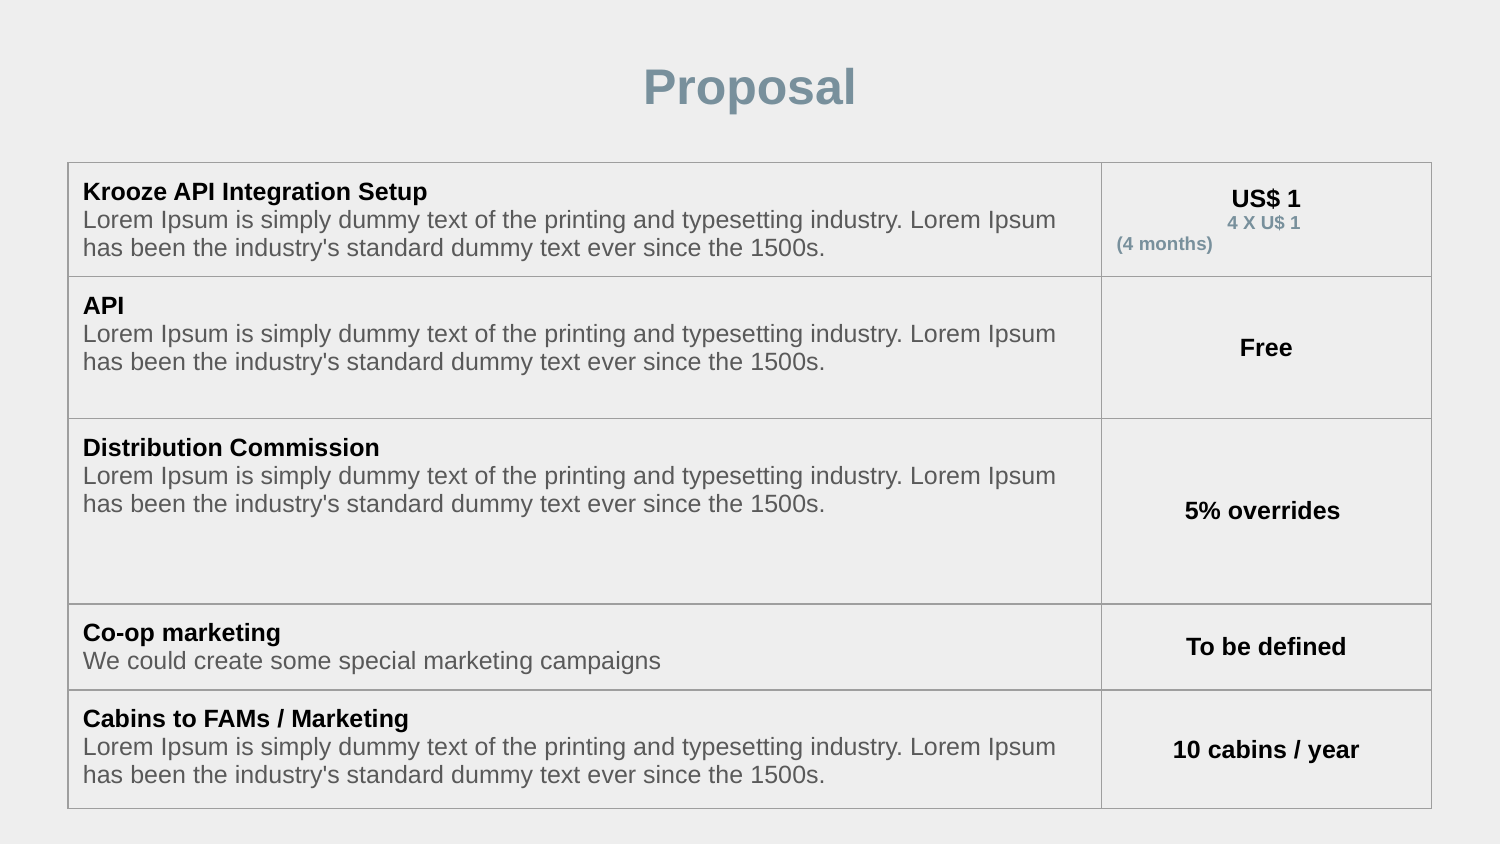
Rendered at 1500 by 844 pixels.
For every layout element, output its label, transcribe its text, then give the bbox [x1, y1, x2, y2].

table_cell 5% overrides [1102, 419, 1431, 603]
table_cell 10 cabins / year [1102, 691, 1431, 808]
table_cell API Lorem Ipsum is simply dummy text of the printing and typesetting industry. Lorem Ipsum has been the industry's standard dummy text ever since the 1500s. [69, 277, 1101, 418]
table_header US$ 1 4 X U$ 1 (4 months) [1102, 163, 1431, 276]
table_cell Distribution Commission Lorem Ipsum is simply dummy text of the printing and typesetting industry. Lorem Ipsum has been the industry's standard dummy text ever since the 1500s. [69, 419, 1101, 603]
text_box Proposal [68, 50, 1432, 119]
table_cell Cabins to FAMs / Marketing Lorem Ipsum is simply dummy text of the printing and typesetting industry. Lorem Ipsum has been the industry's standard dummy text ever since the 1500s. [69, 691, 1101, 808]
table_cell Co-op marketing We could create some special marketing campaigns [69, 605, 1101, 689]
table_cell To be defined [1102, 605, 1431, 689]
table_header Krooze API Integration Setup Lorem Ipsum is simply dummy text of the printing and typesetting industry. Lorem Ipsum has been the industry's standard dummy text ever since the 1500s. [69, 163, 1101, 276]
table_cell Free [1102, 277, 1431, 418]
